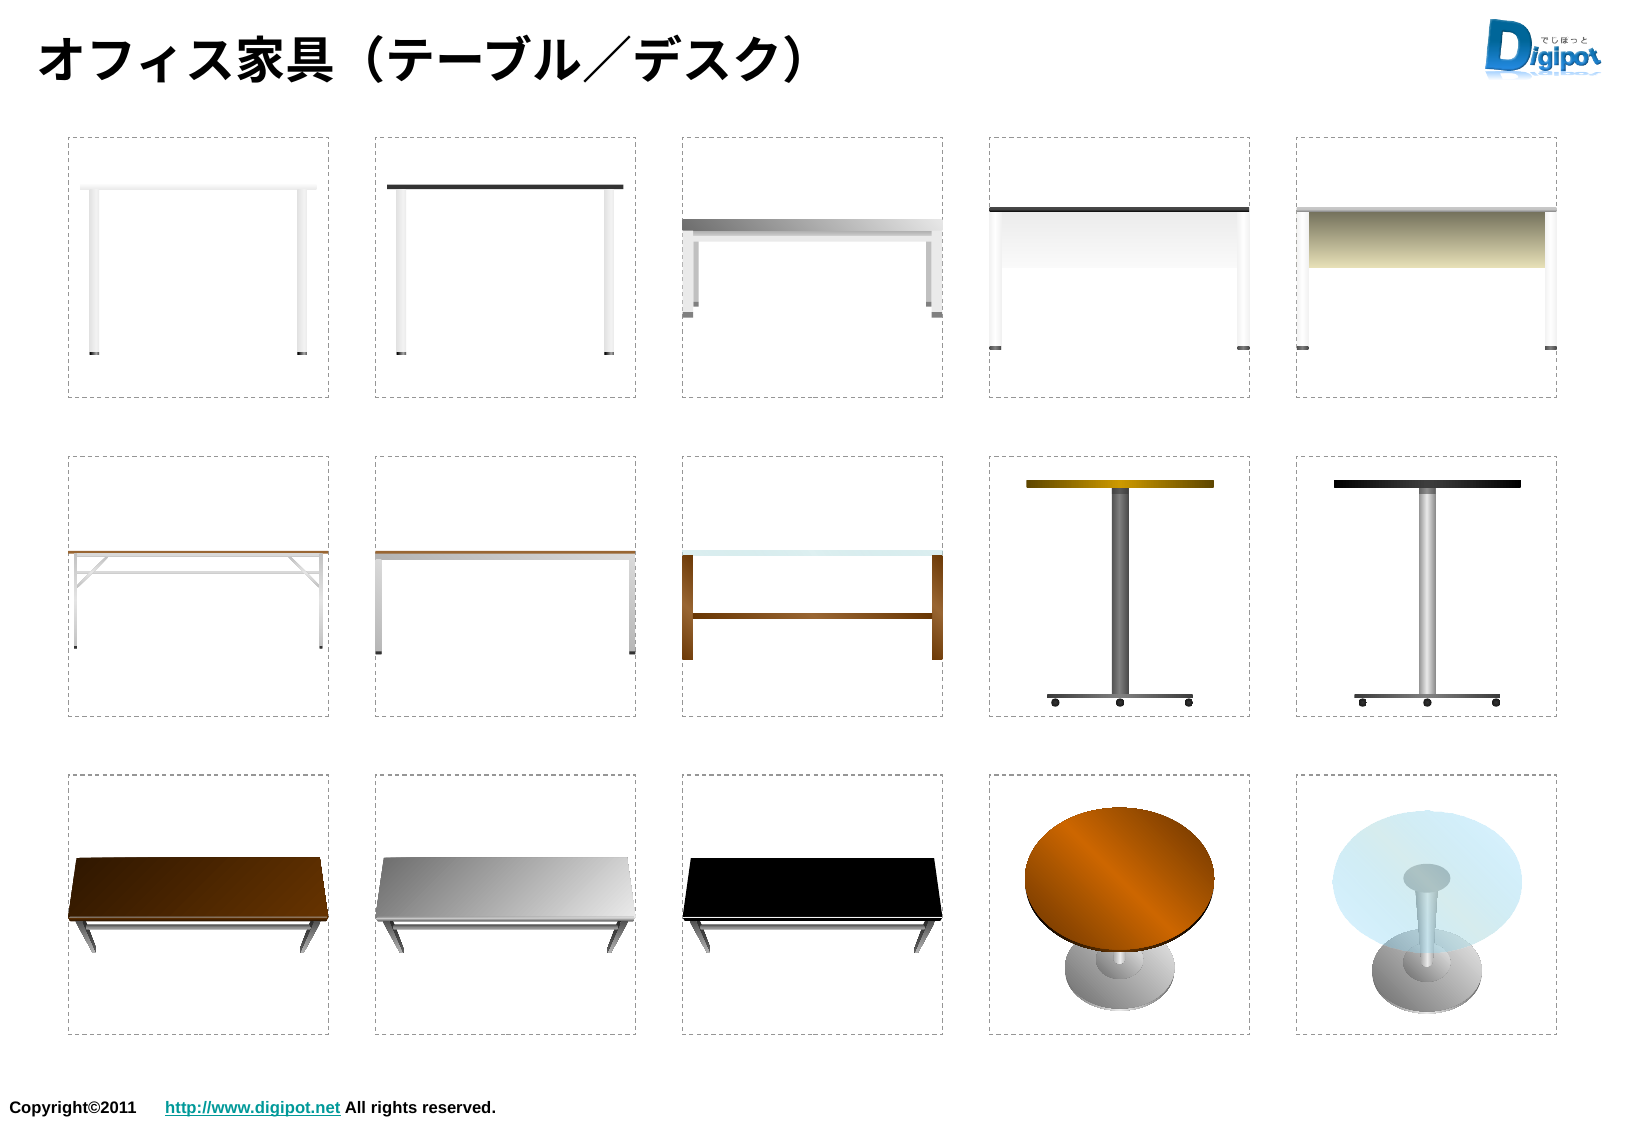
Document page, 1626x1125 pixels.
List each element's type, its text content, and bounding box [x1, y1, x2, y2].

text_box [68, 550, 329, 649]
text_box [682, 857, 943, 953]
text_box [375, 550, 636, 655]
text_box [387, 184, 624, 355]
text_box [1333, 479, 1522, 707]
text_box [80, 184, 317, 355]
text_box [1332, 810, 1522, 1014]
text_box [682, 219, 943, 318]
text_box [682, 550, 943, 660]
picture [1485, 19, 1602, 82]
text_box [1026, 479, 1215, 707]
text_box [375, 857, 636, 953]
title オフィス家具（テーブル／デスク） [21, 19, 881, 98]
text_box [1024, 807, 1215, 1011]
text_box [1296, 208, 1557, 350]
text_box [989, 208, 1250, 350]
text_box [68, 857, 329, 953]
